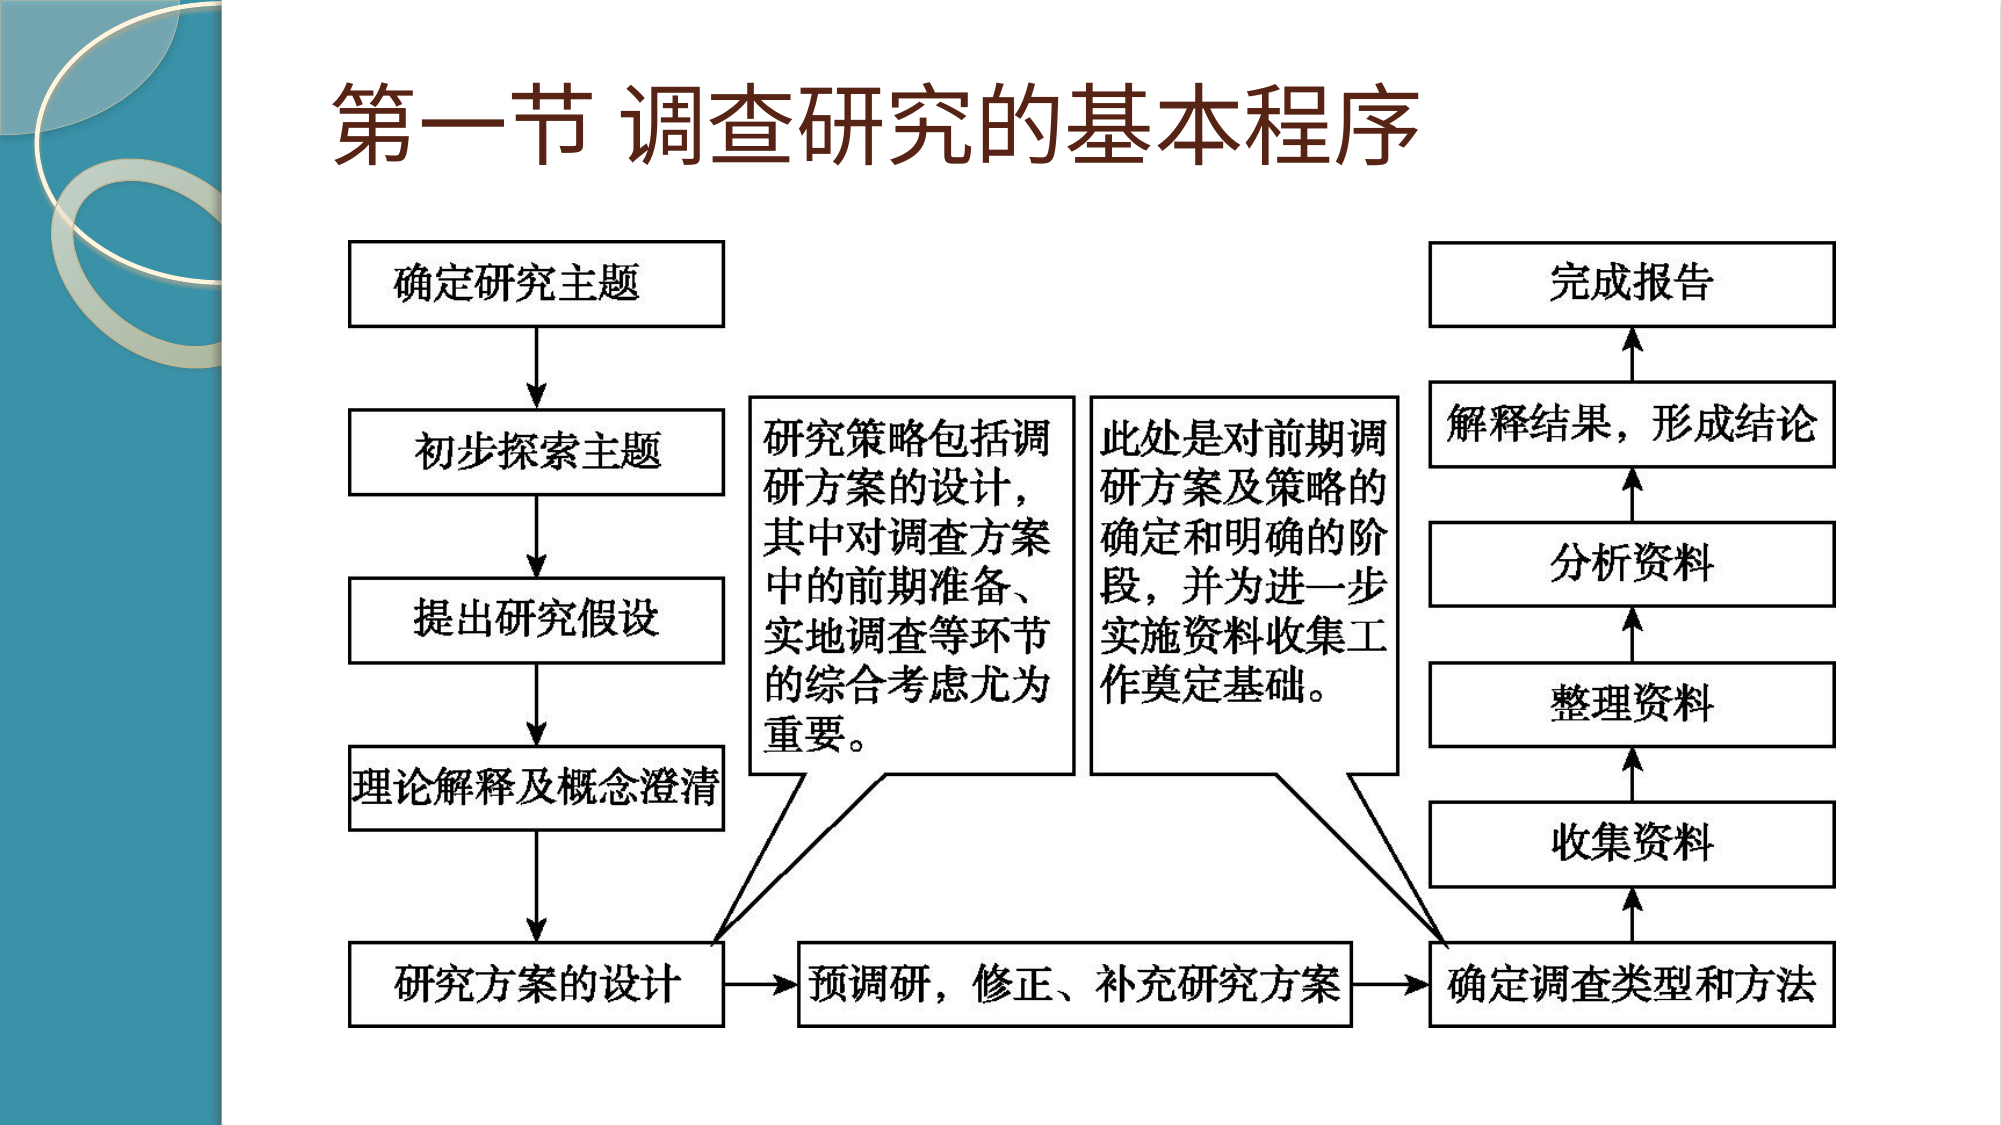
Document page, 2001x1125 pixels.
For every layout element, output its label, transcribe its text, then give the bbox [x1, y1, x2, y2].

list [348, 239, 1836, 1028]
title 第一节 调查研究的基本程序 [313, 29, 1954, 217]
